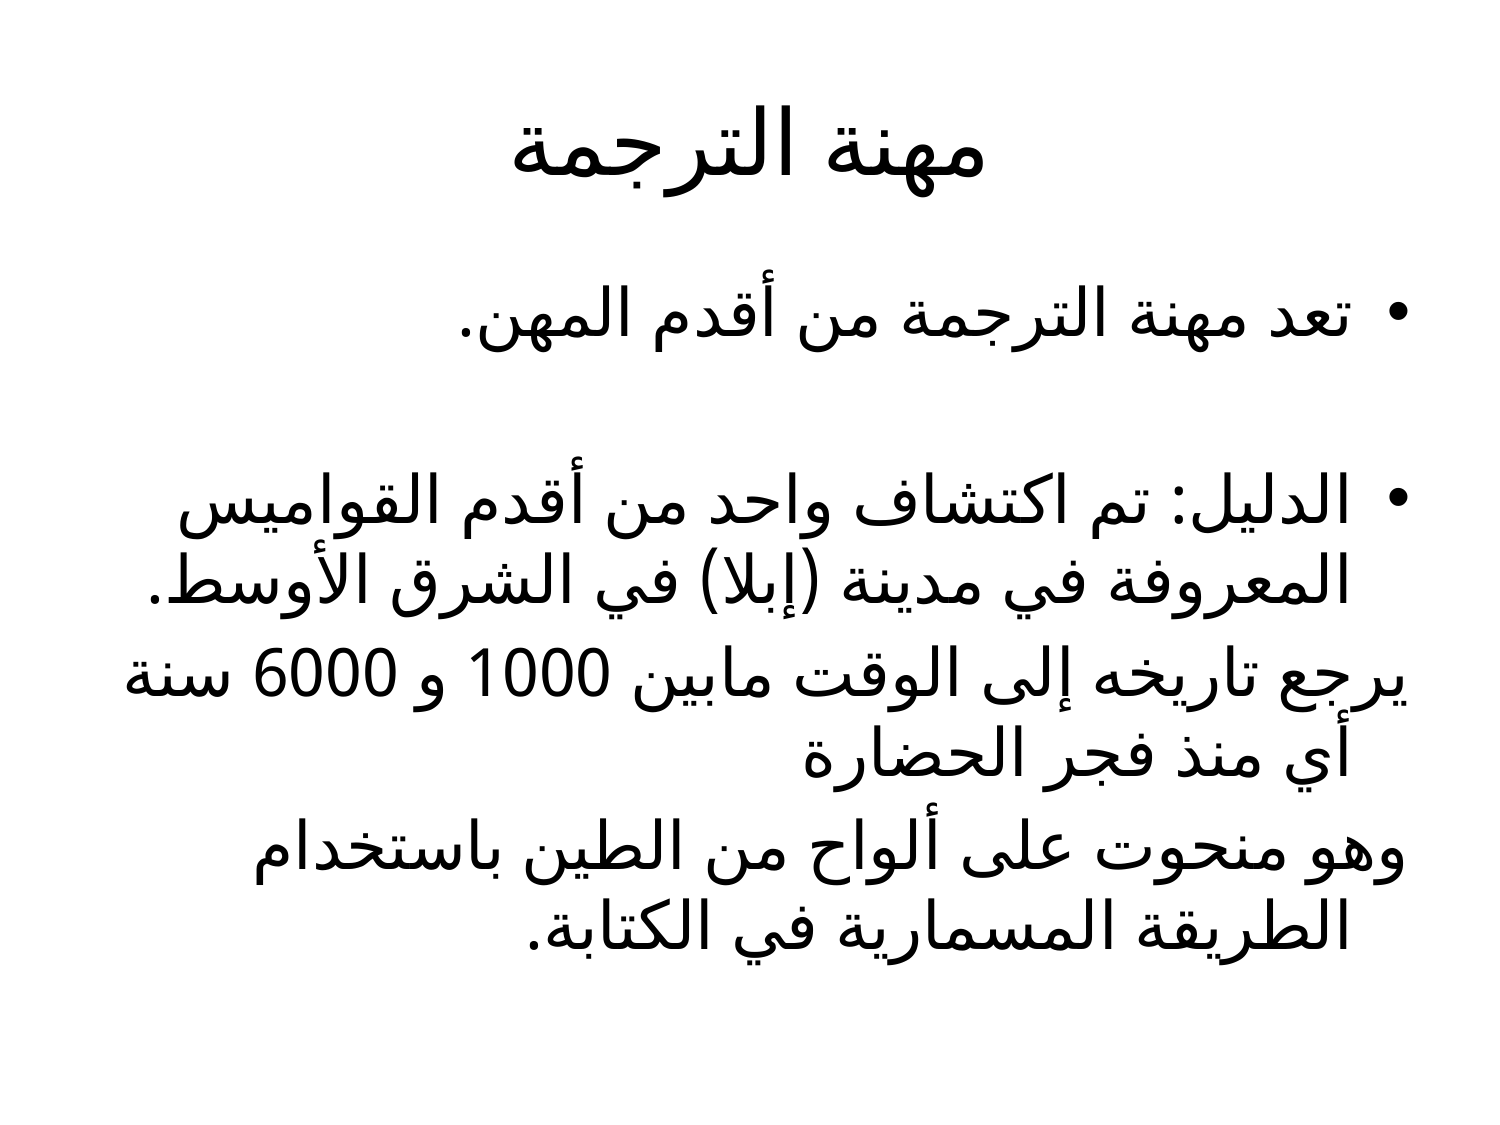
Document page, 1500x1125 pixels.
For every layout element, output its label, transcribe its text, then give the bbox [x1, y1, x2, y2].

title مهنة الترجمة [75, 45, 1425, 233]
list تعد مهنة الترجمة من أقدم المهن. الدليل: تم اكتشاف واحد من أقدم القواميس المعروفة في مدينة (إبلا) في الشرق الأوسط. يرجع تاريخه إلى الوقت مابين 1000 و 6000 سنة أي منذ فجر الحضارة وهو منحوت على ألواح من الطين باستخدام الطريقة المسمارية في الكتابة. [75, 262, 1425, 1005]
